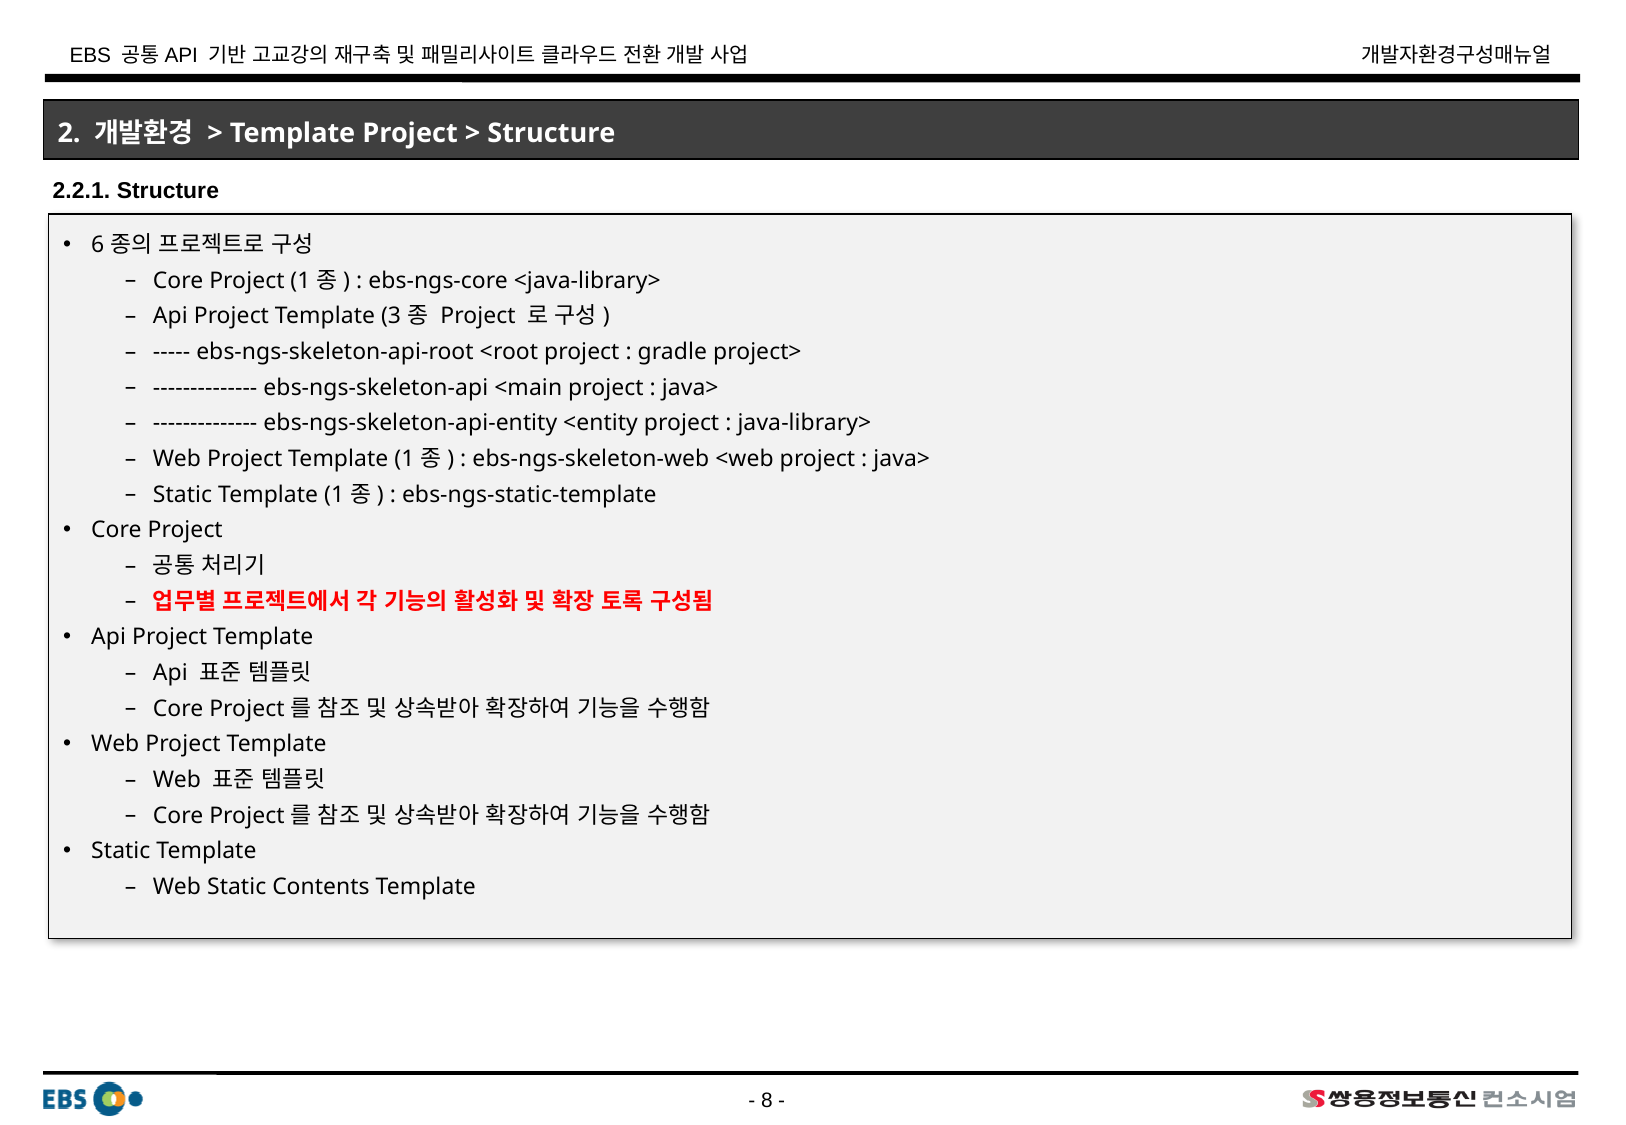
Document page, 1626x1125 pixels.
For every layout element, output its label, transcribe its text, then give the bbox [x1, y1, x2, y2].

picture [40, 1078, 146, 1119]
picture [1293, 1082, 1586, 1116]
text_box 2.2.1. Structure [52, 175, 859, 203]
text_box 6종의 프로젝트로 구성 Core Project (1종) : ebs-ngs-core <java-library> Api Project Template (3종 Project 로 구성) ----- ebs-ngs-skeleton-api-root <root project : gradle project> -------------- ebs-ngs-skeleton-api <main project : java> -------------- ebs-ngs-skeleton-api-entity <entity project : java-library> Web Project Template (1종) : ebs-ngs-skeleton-web <web project : java> Static Template (1종) : ebs-ngs-static-template Core Project 공통 처리기 업무별 프로젝트에서 각 기능의 활성화 및 확장 토록 구성됨 Api Project Template Api 표준 템플릿 Core Project를 참조 및 상속받아 확장하여 기능을 수행함 Web Project Template Web 표준 템플릿 Core Project를 참조 및 상속받아 확장하여 기능을 수행함 Static Template Web Static Contents Template [48, 214, 1572, 939]
text_box 2. 개발환경 > Template Project > Structure [42, 107, 869, 155]
